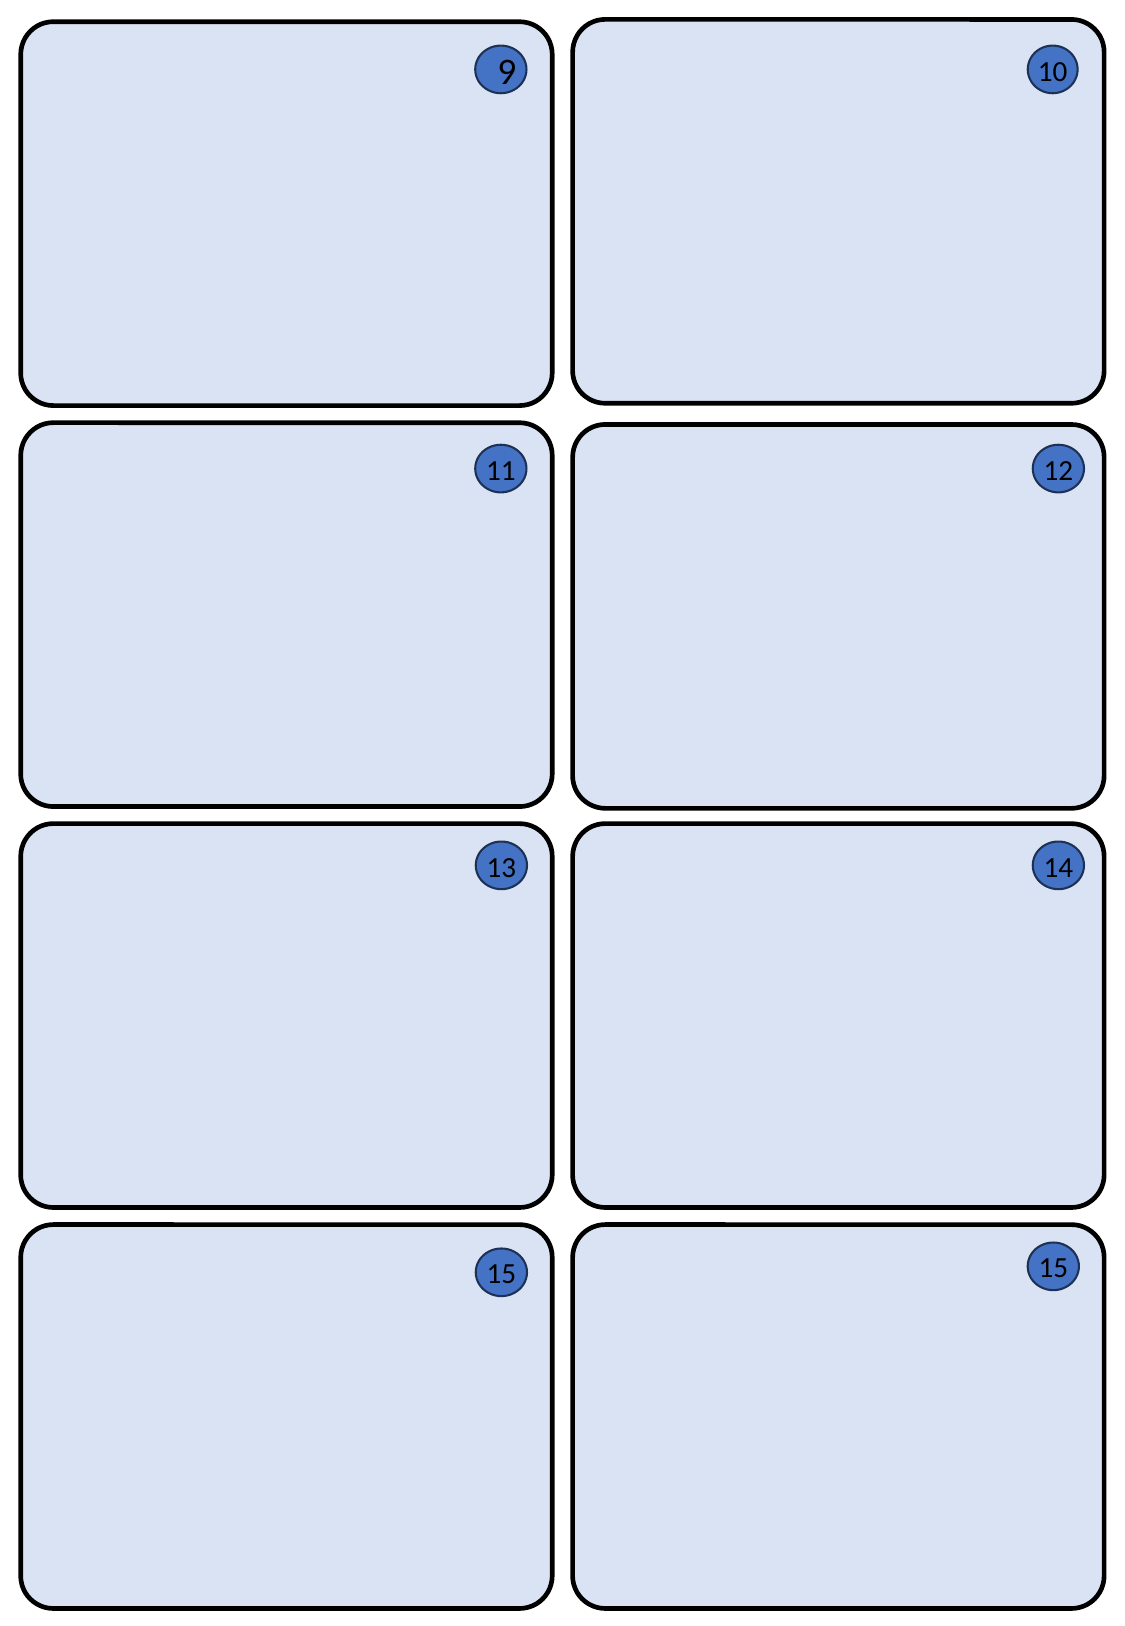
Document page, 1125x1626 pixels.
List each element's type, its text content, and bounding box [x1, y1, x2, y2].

text_box [19, 1223, 554, 1610]
text_box [571, 423, 1106, 810]
text_box 15 [1026, 1241, 1080, 1292]
text_box [19, 822, 554, 1209]
text_box 15 [474, 1247, 529, 1298]
text_box [19, 20, 554, 407]
text_box [571, 18, 1106, 405]
text_box 14 [1031, 840, 1086, 891]
text_box [19, 421, 554, 808]
text_box 12 [1031, 443, 1086, 494]
text_box 11 [474, 443, 528, 494]
text_box 10 [1026, 44, 1079, 95]
text_box [571, 822, 1106, 1209]
text_box 9 [474, 44, 528, 95]
text_box [571, 1223, 1106, 1610]
text_box 13 [474, 840, 529, 891]
